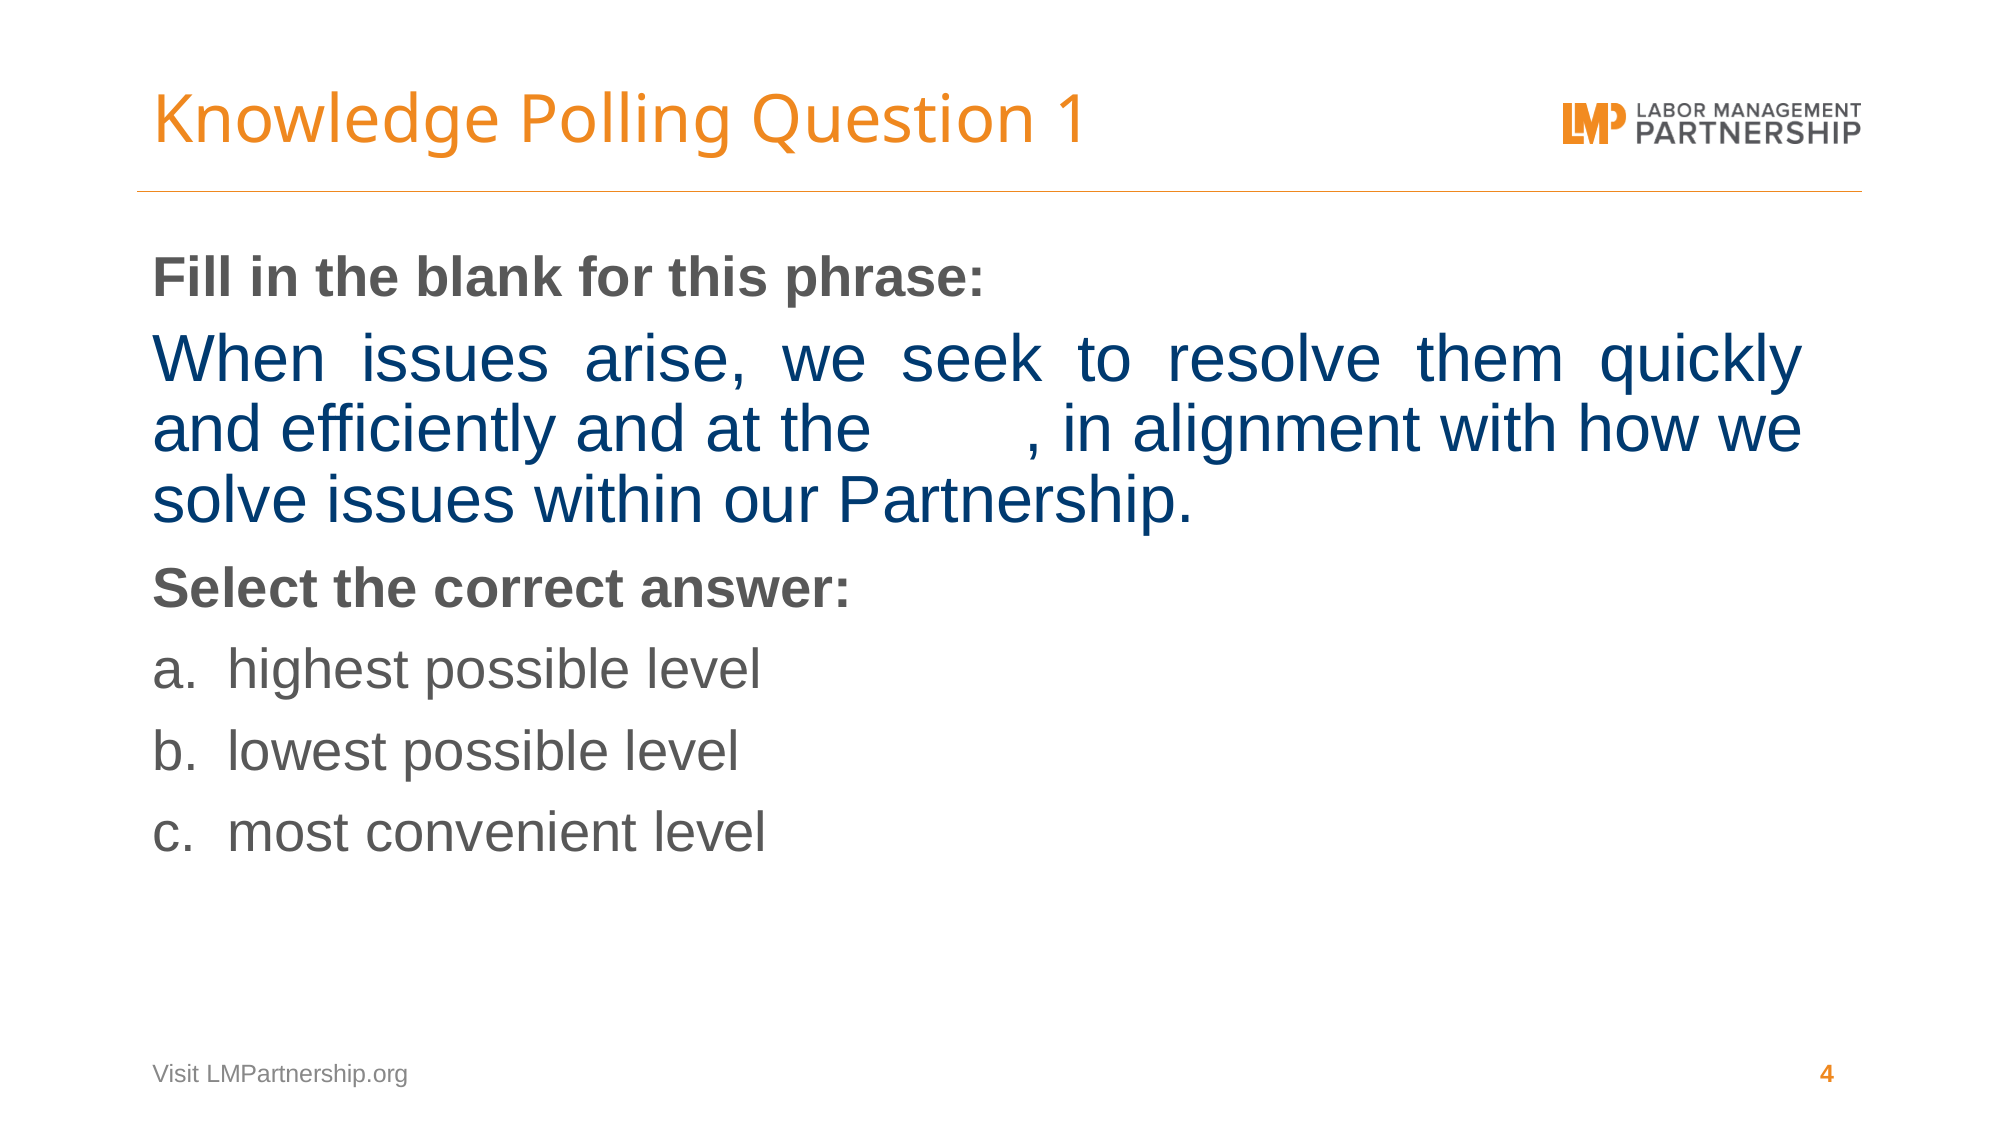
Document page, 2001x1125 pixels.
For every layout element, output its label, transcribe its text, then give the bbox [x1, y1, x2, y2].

text_box Fill in the blank for this phrase: When issues arise, we seek to resolve them quickly and efficiently and at the , in alignment with how we solve issues within our Partnership. Select the correct answer: highest possible level lowest possible level most convenient level [150, 229, 1804, 863]
title Knowledge Polling Question 1 [150, 67, 1850, 264]
slide_number 4 [1813, 1057, 1857, 1125]
picture [1850, 103, 1861, 144]
text_box Visit LMPartnership.org [150, 1057, 415, 1088]
